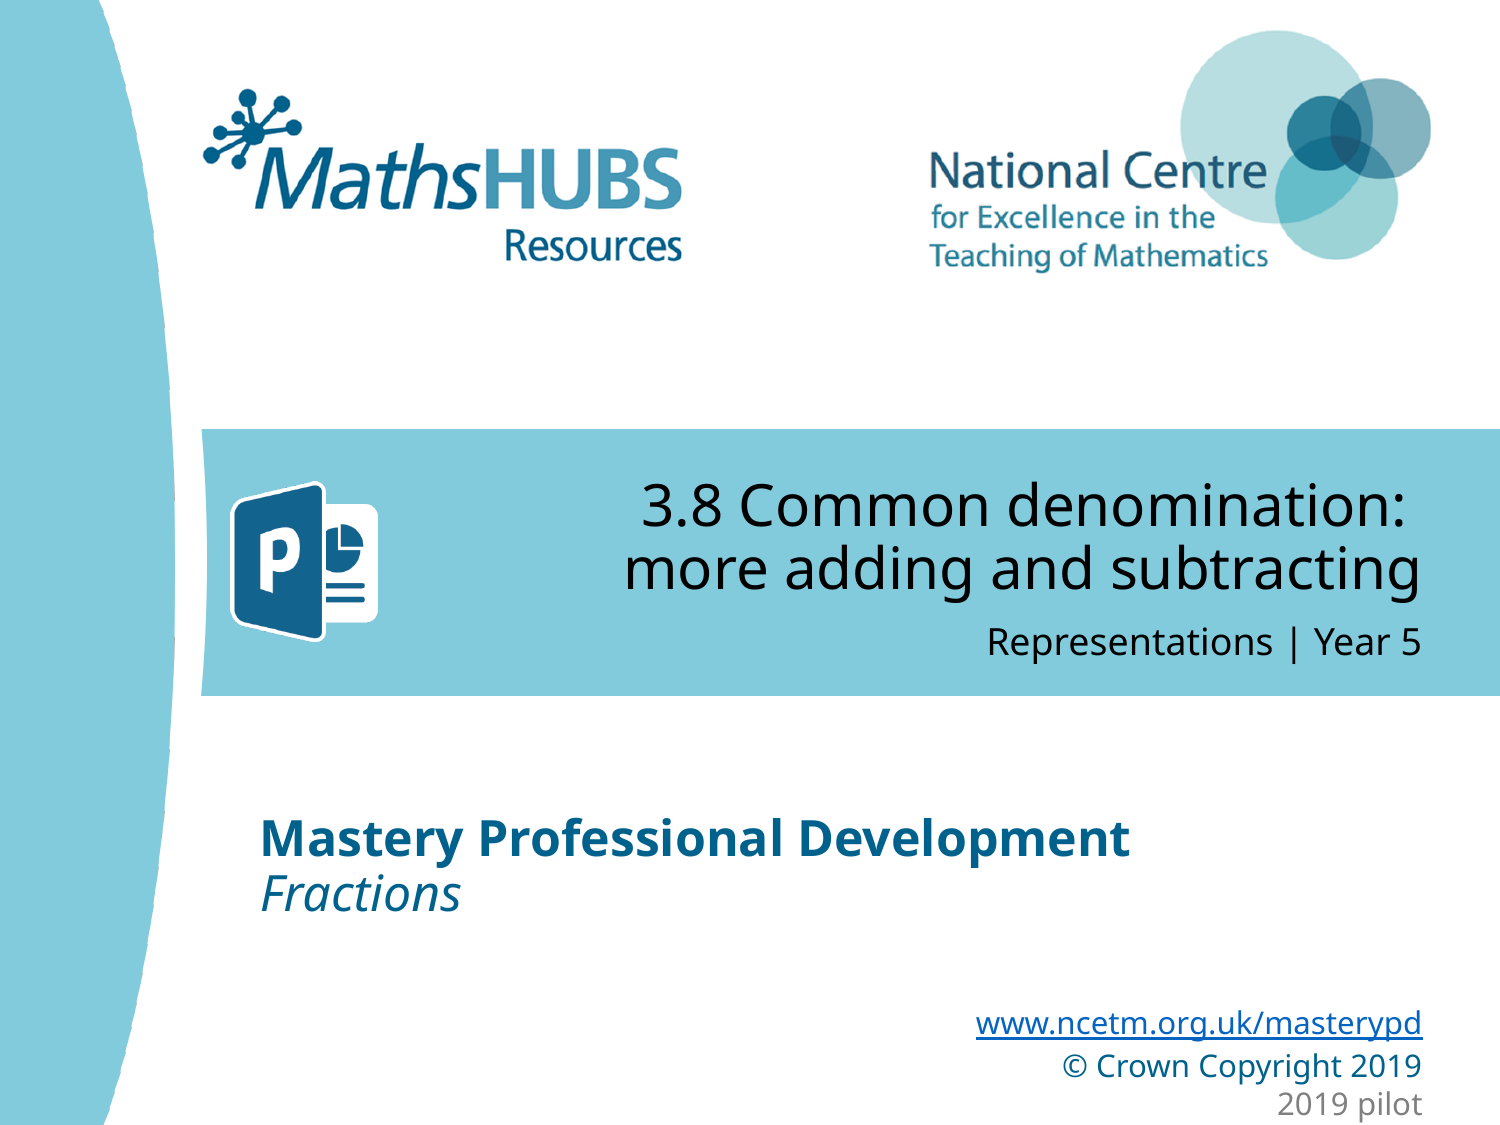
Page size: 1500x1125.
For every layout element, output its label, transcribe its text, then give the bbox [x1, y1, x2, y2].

subtitle Representations | Year 5 [407, 614, 1438, 673]
picture [200, 85, 688, 274]
title 3.8 Common denomination: more adding and subtracting [407, 432, 1438, 614]
picture [0, 0, 175, 1125]
picture [178, 429, 1500, 696]
picture [927, 29, 1431, 274]
list Fractions [244, 860, 1161, 945]
